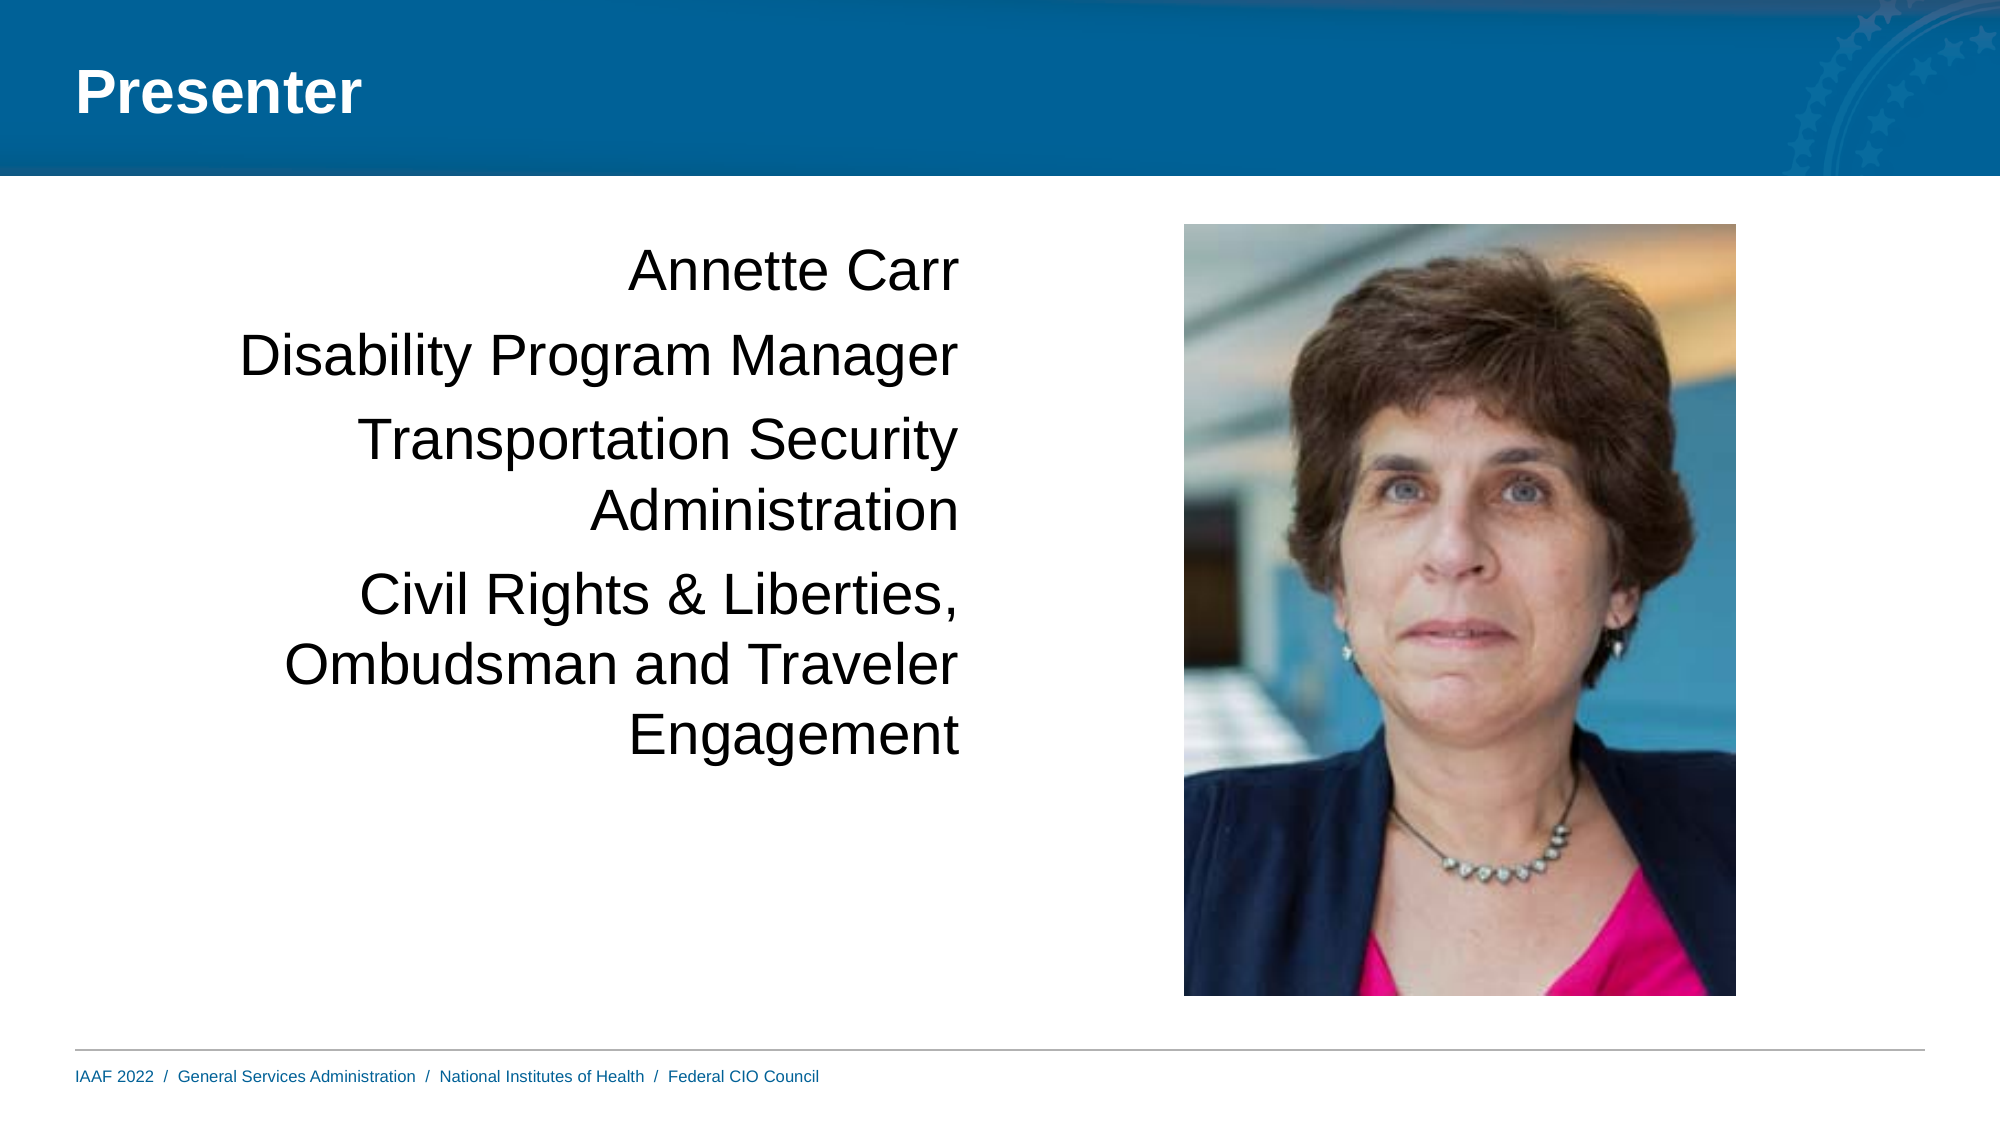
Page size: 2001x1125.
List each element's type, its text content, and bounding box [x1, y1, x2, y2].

picture [0, 0, 2000, 176]
title Presenter [75, 52, 1800, 128]
picture [0, 168, 666, 176]
list Annette Carr Disability Program Manager Transportation Security Administration Civil Rights & Liberties, Ombudsman and Traveler Engagement [75, 224, 975, 1035]
picture [1184, 224, 1736, 996]
